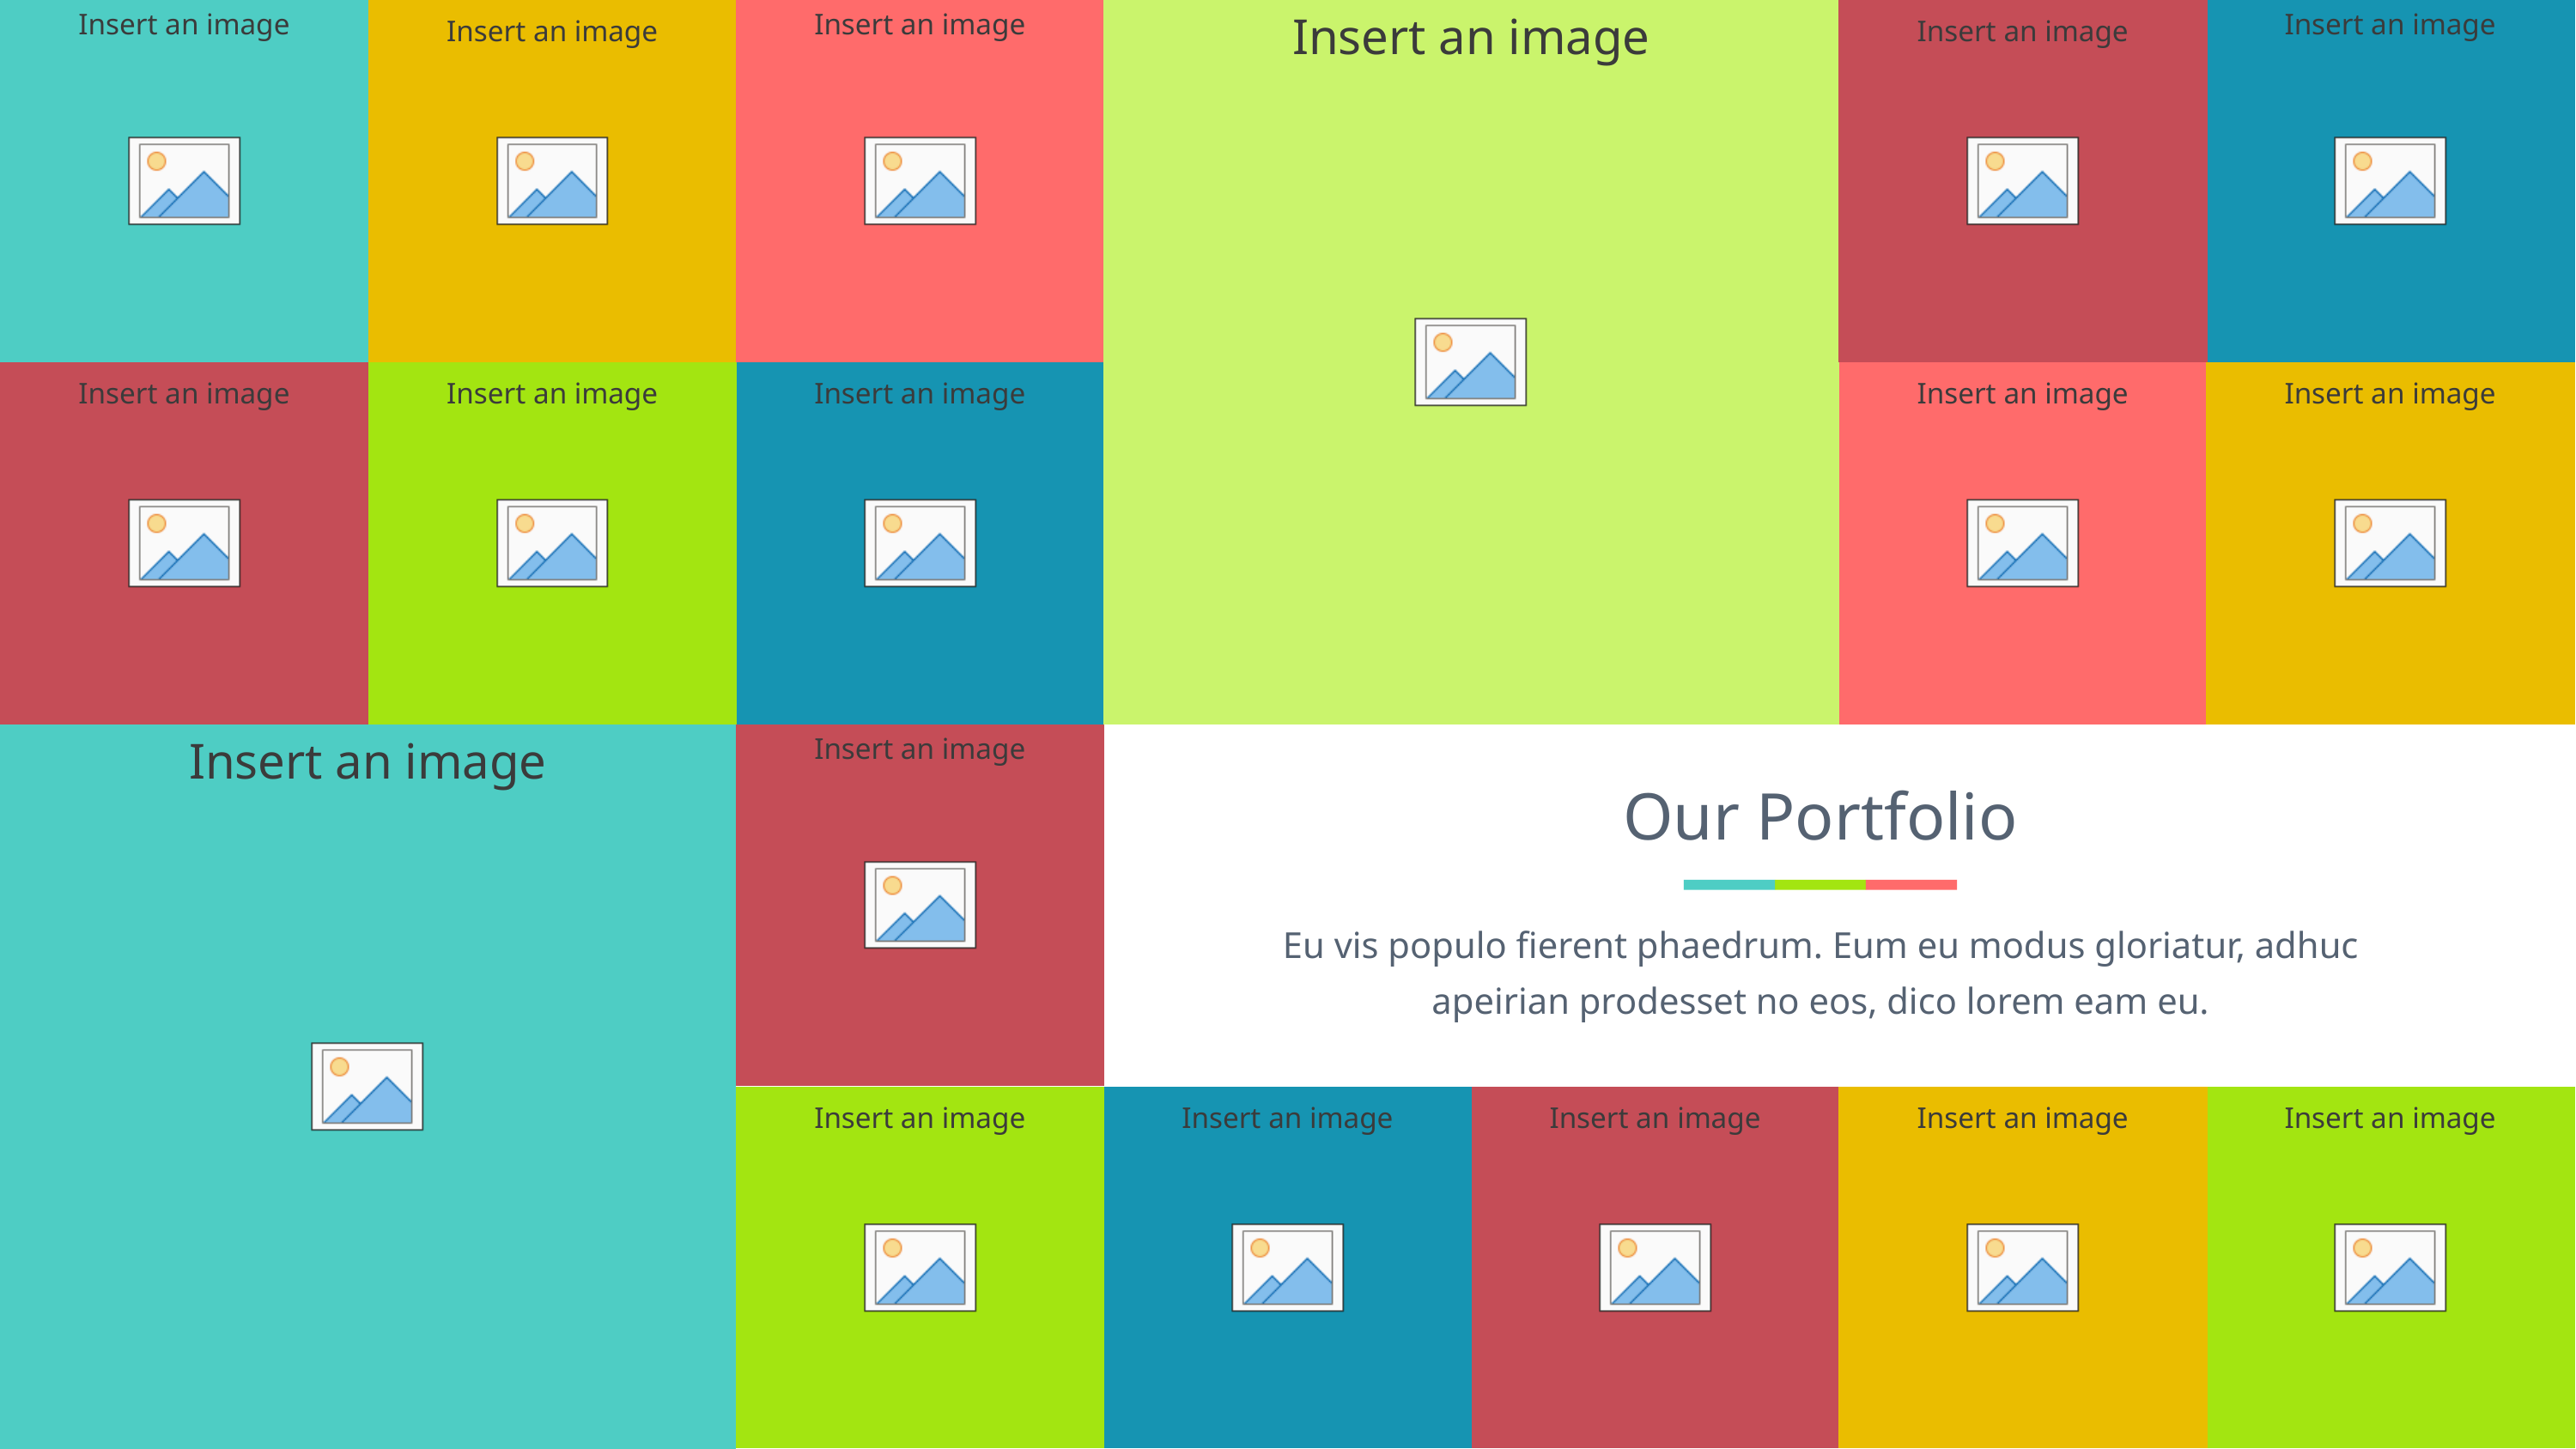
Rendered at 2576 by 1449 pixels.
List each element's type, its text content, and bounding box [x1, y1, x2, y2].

list Eu vis populo fierent phaedrum. Eum eu modus gloriatur, adhuc apeirian prodesset no eos, dico lorem eam eu. [1218, 902, 2423, 1047]
picture [0, 0, 2575, 1449]
list Our Portfolio [1218, 761, 2423, 867]
